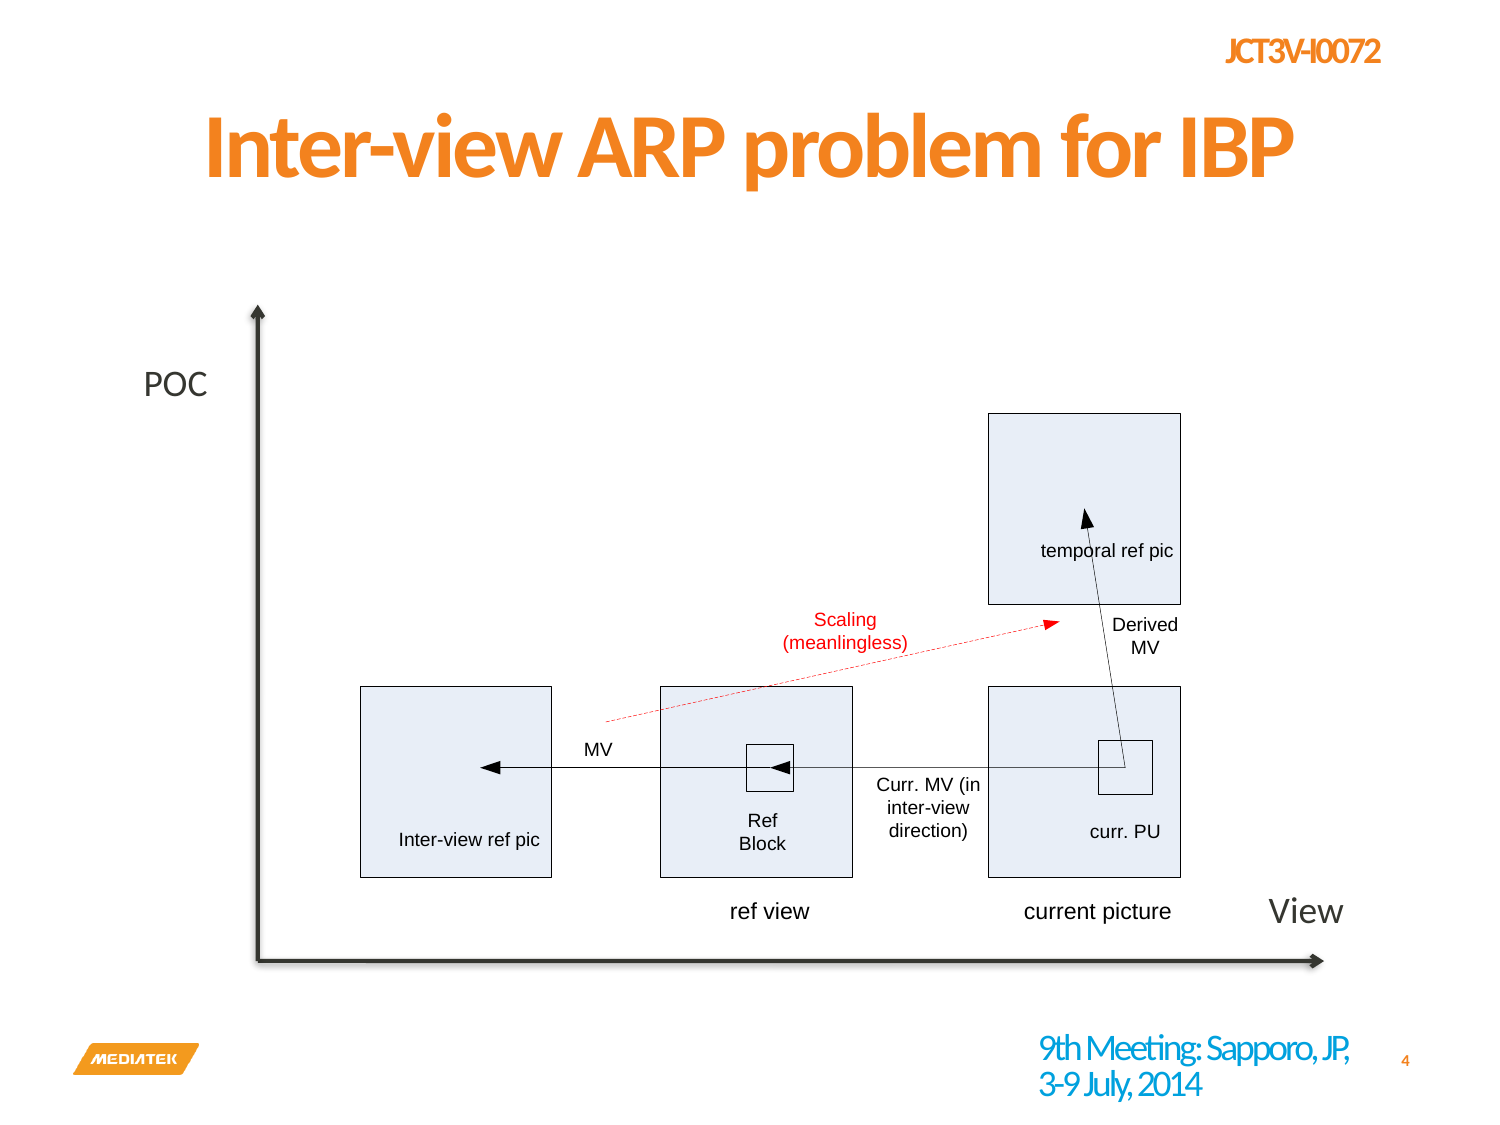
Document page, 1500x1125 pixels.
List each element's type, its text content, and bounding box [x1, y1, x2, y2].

title Inter-view ARP problem for IBP [75, 99, 1425, 287]
text_box View [1253, 878, 1395, 939]
picture [73, 1043, 199, 1075]
slide_number 4 [1251, 1029, 1425, 1090]
text_box POC [128, 351, 235, 412]
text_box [339, 409, 1206, 936]
